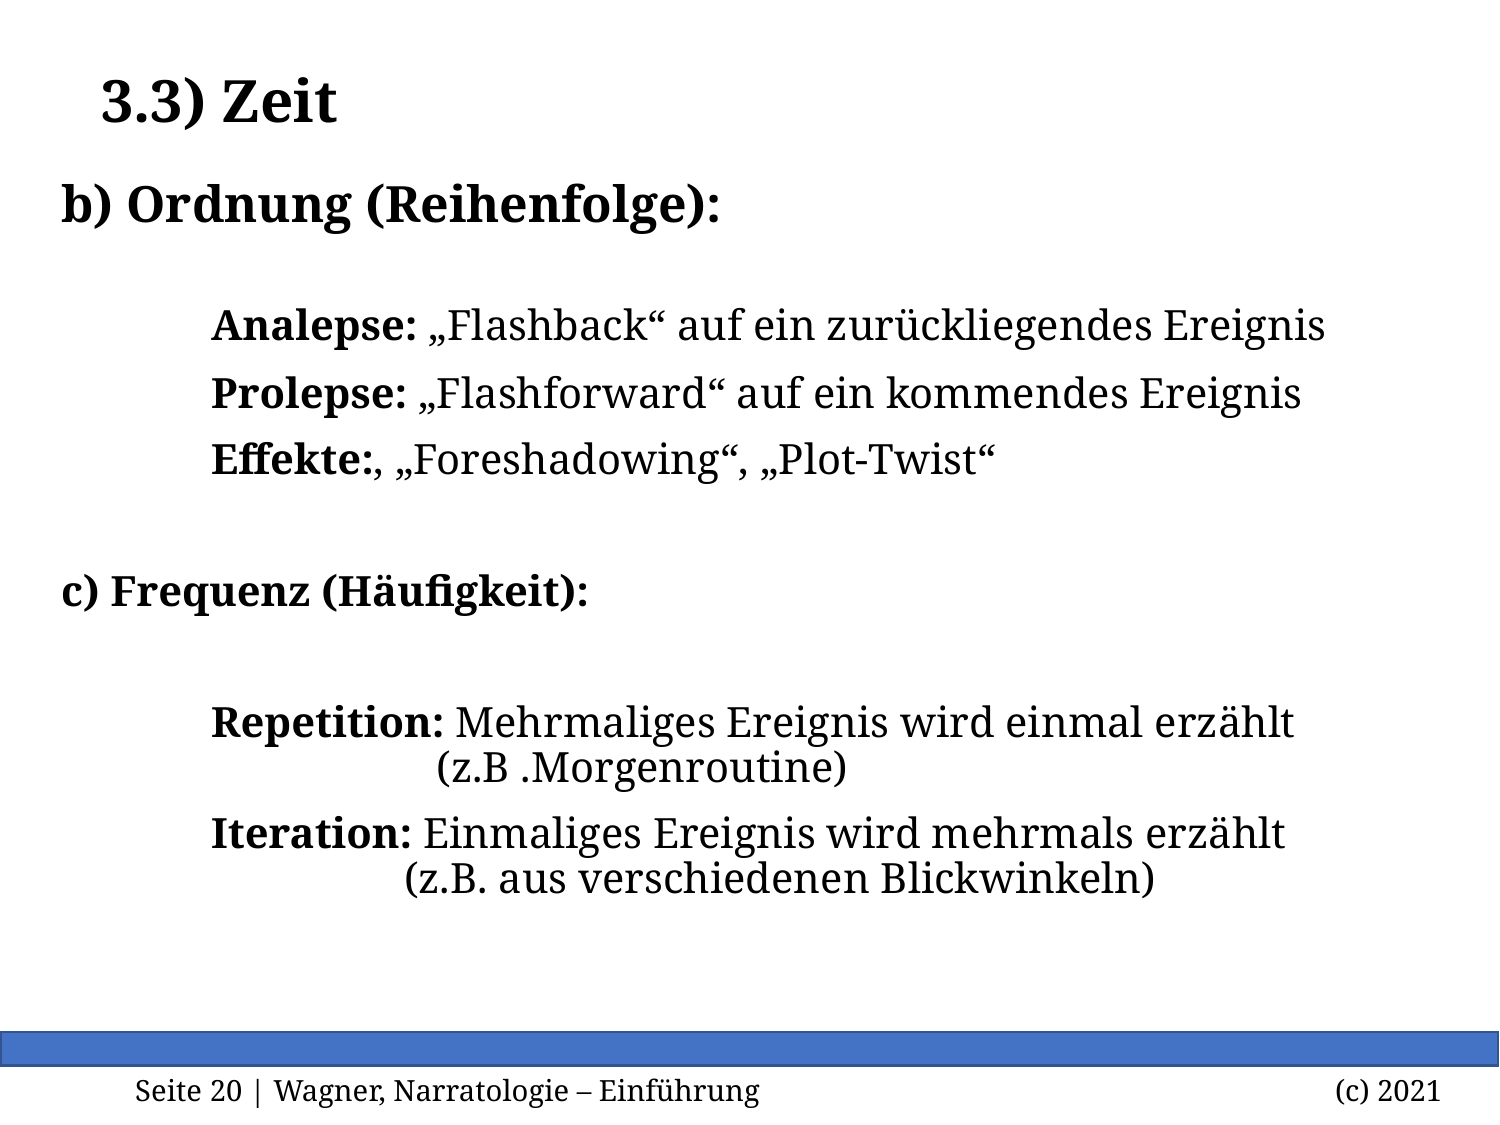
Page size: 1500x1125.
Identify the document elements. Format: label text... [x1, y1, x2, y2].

text_box b) Ordnung (Reihenfolge): Analepse: „Flashback“ auf ein zurückliegendes Ereignis Prolepse: „Flashforward“ auf ein kommendes Ereignis Effekte:, „Foreshadowing“, „Plot-Twist“ c) Frequenz (Häufigkeit): Repetition: Mehrmaliges Ereignis wird einmal erzählt (z.B .Morgenroutine) Iteration: Einmaliges Ereignis wird mehrmals erzählt (z.B. aus verschiedenen Blickwinkeln) [46, 172, 1443, 887]
text_box Seite <Foliennummer> | Wagner, Narratologie – Einführung (c) 2021 [120, 1064, 1500, 1120]
title 3.3) Zeit [101, 42, 1399, 164]
text_box [0, 1031, 1499, 1067]
